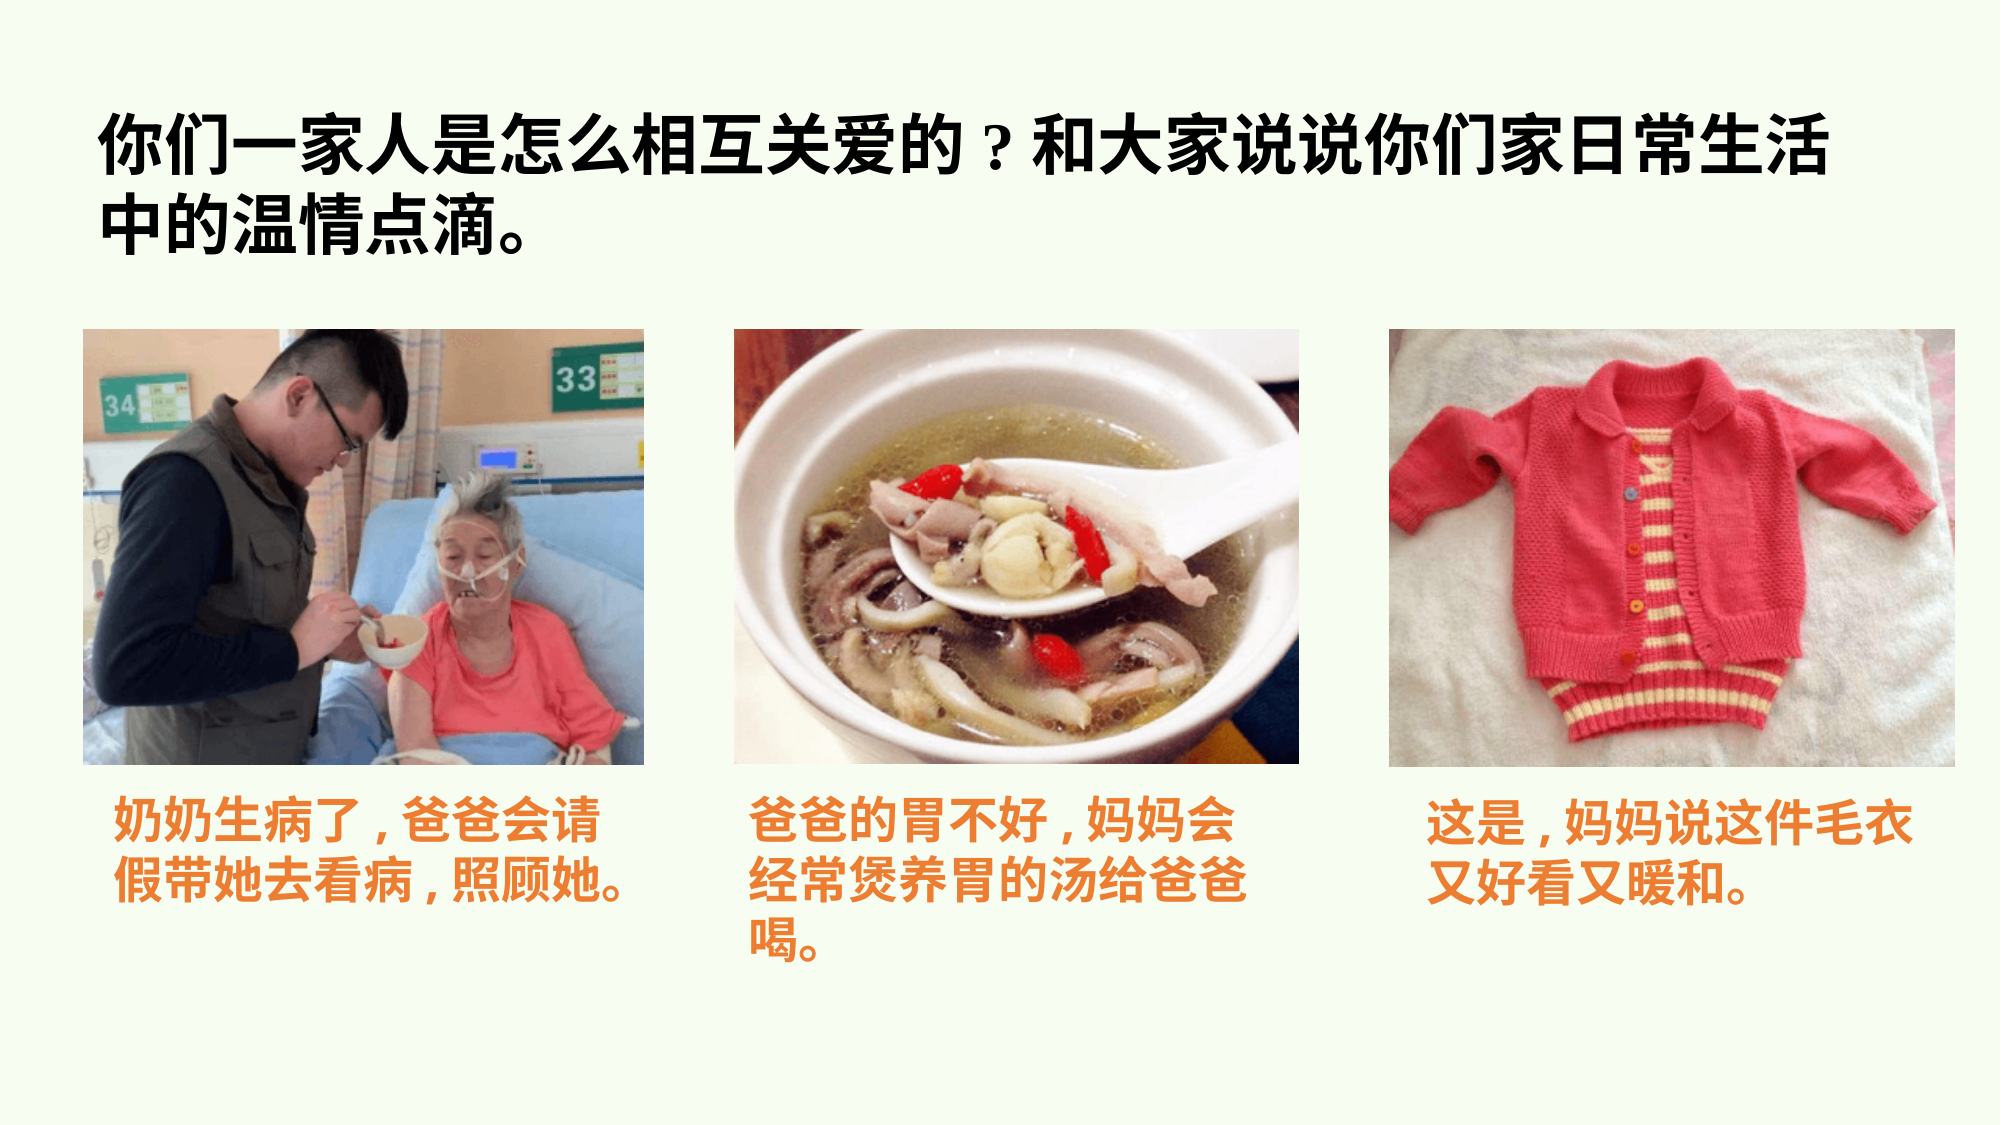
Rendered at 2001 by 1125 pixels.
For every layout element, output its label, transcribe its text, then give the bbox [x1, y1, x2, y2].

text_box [83, 329, 644, 918]
text_box 你们一家人是怎么相互关爱的?和大家说说你们家日常生活中的温情点滴。 [83, 95, 1874, 271]
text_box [1388, 329, 1956, 921]
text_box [733, 329, 1299, 918]
